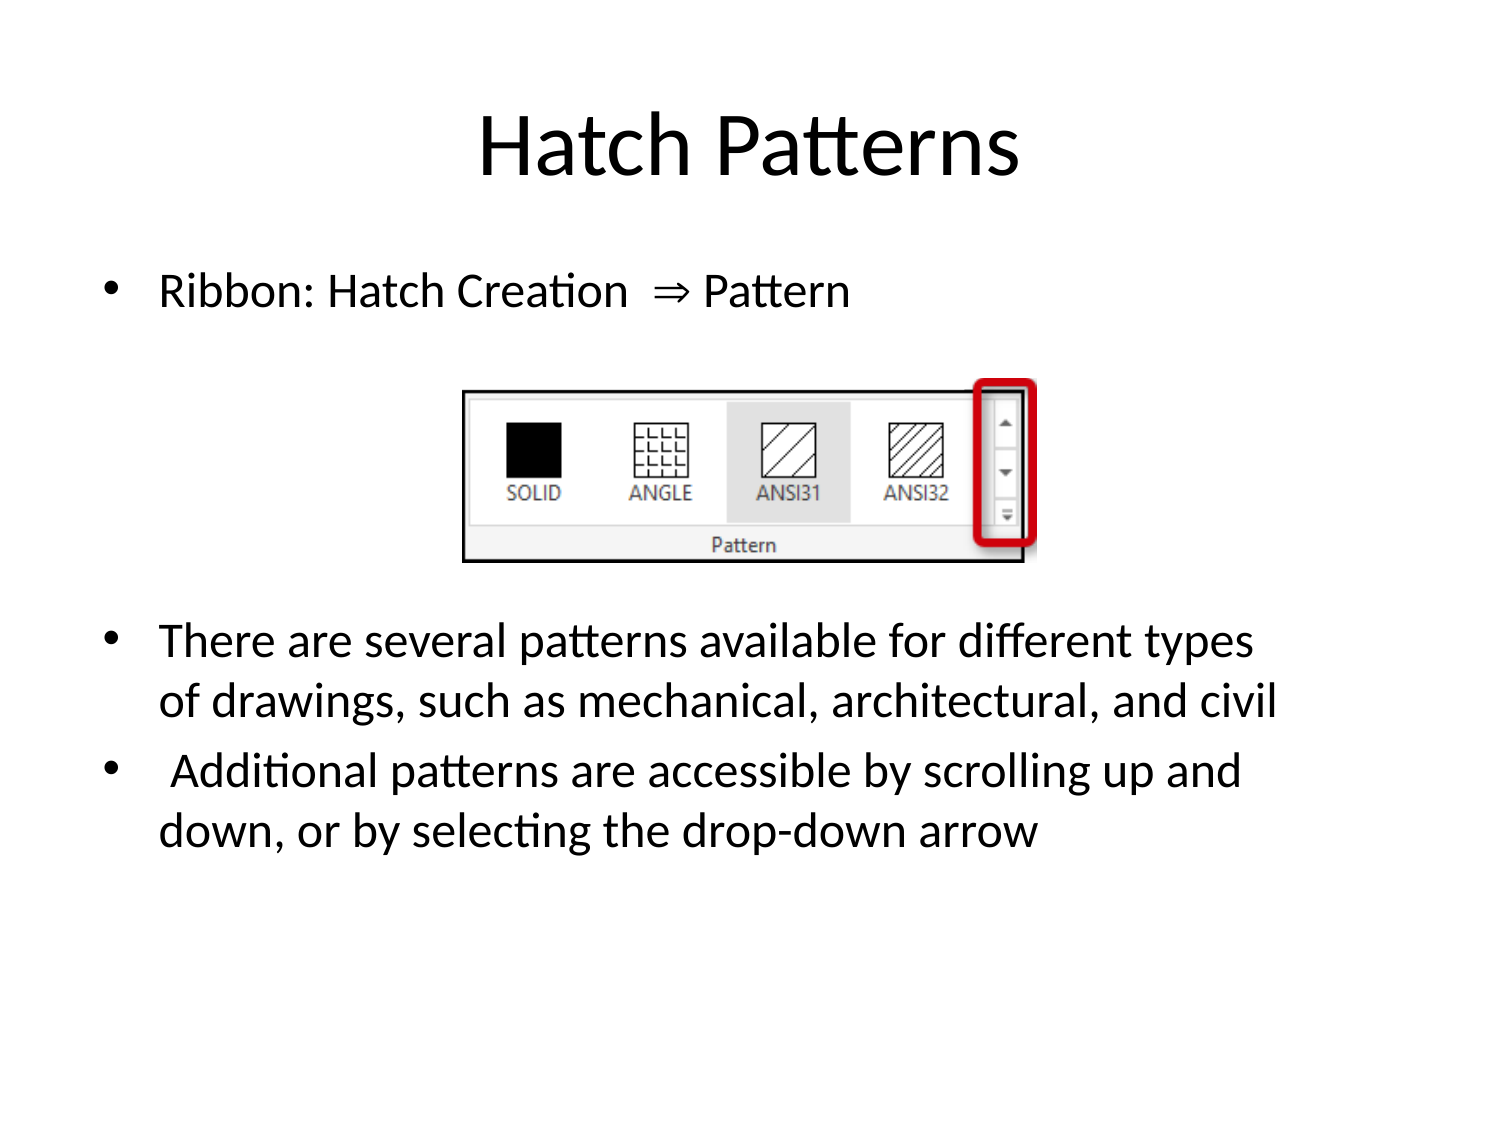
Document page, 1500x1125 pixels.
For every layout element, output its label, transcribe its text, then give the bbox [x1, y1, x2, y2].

picture [462, 378, 1038, 563]
list Ribbon: Hatch Creation  Pattern There are several patterns available for different types of drawings, such as mechanical, architectural, and civil Additional patterns are accessible by scrolling up and down, or by selecting the drop-down arrow [87, 249, 1313, 950]
title Hatch Patterns [75, 45, 1425, 233]
